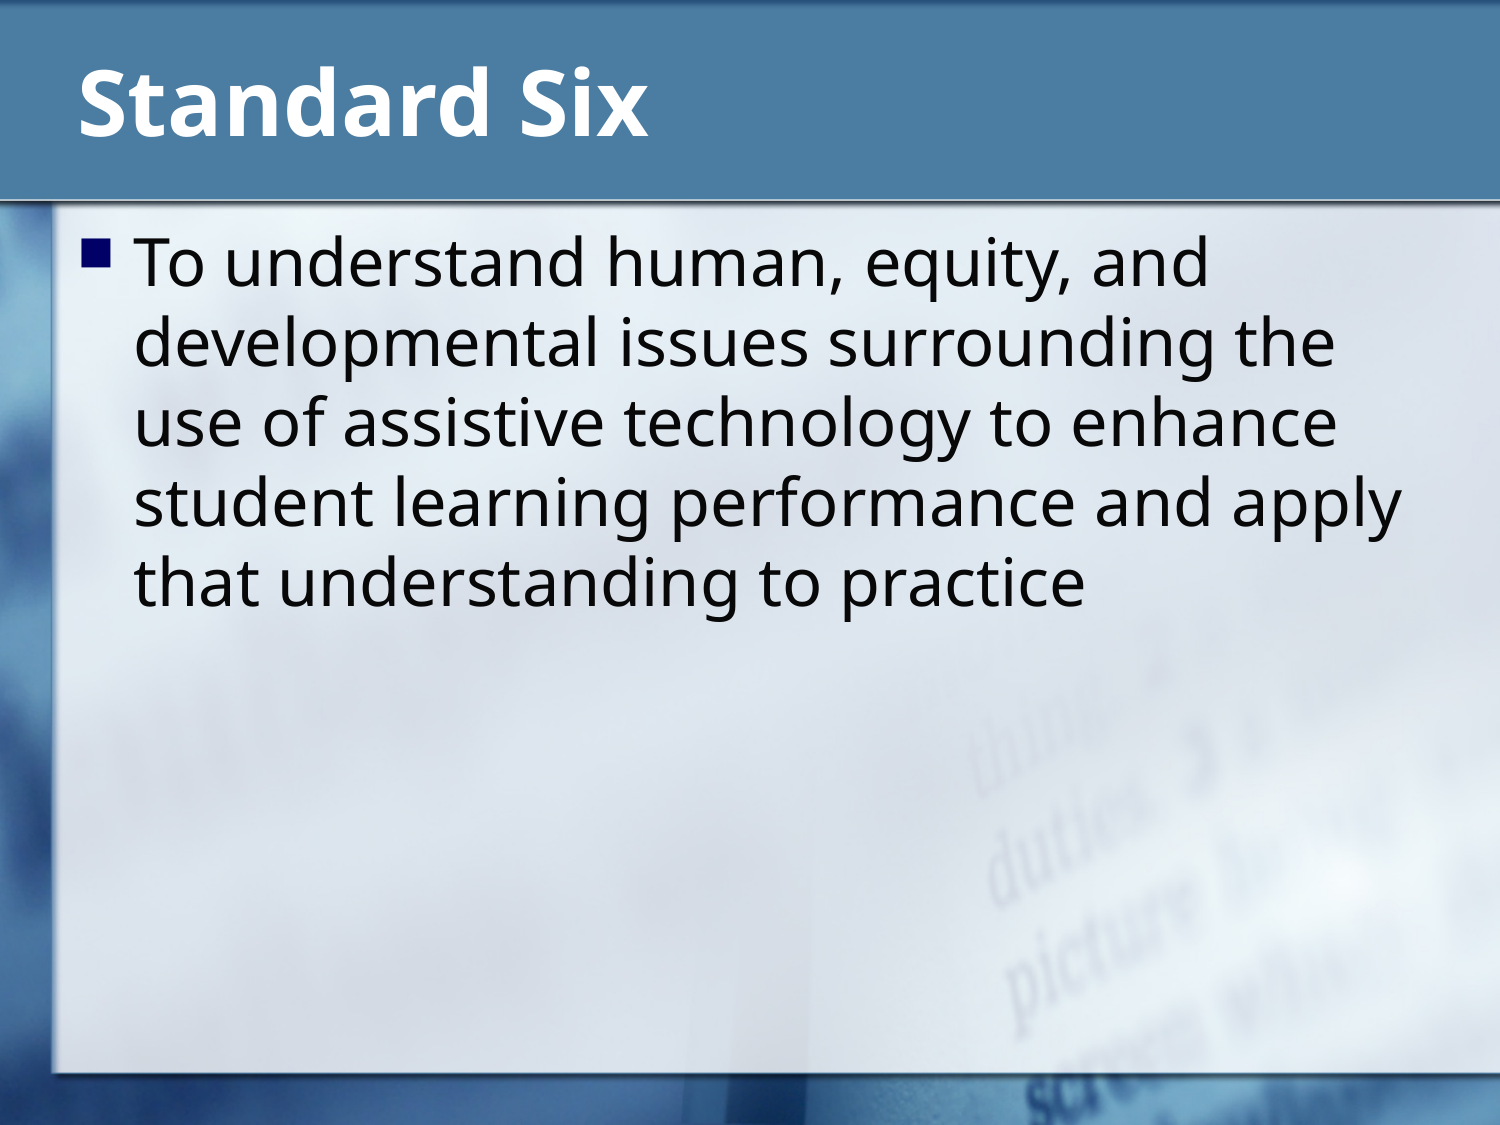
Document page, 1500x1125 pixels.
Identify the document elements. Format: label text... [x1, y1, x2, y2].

title Standard Six [62, 12, 1462, 188]
picture [0, 0, 1500, 1125]
list To understand human, equity, and developmental issues surrounding the use of assistive technology to enhance student learning performance and apply that understanding to practice [62, 212, 1463, 1076]
